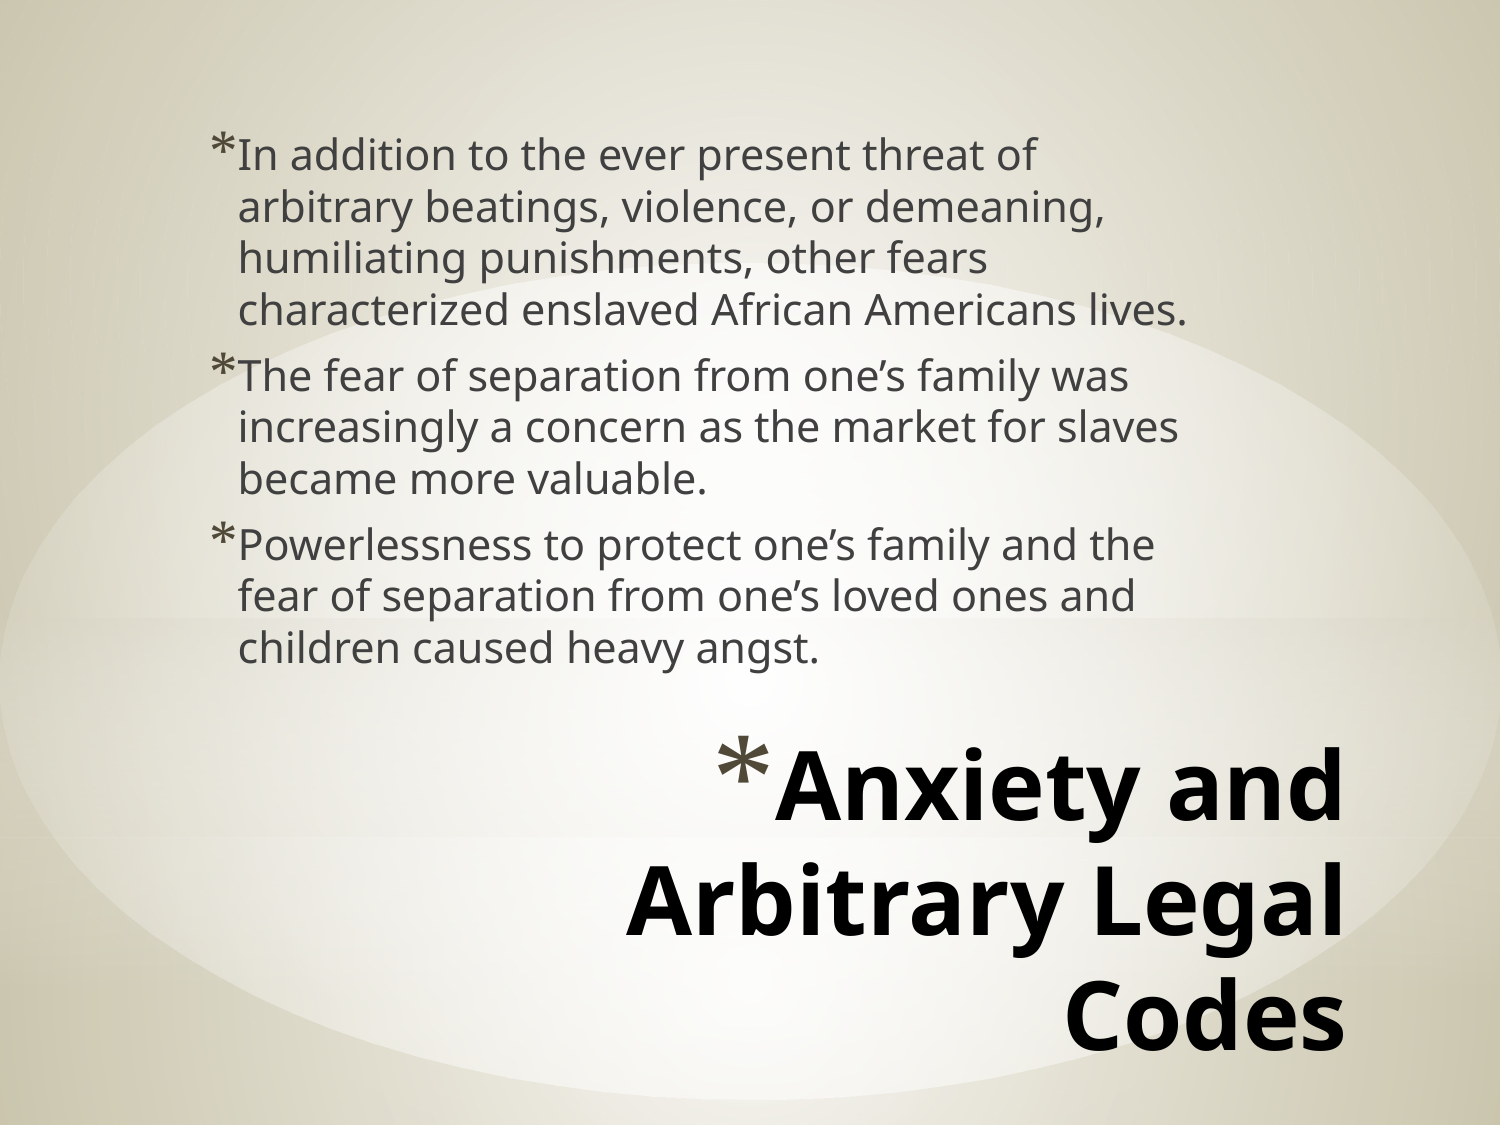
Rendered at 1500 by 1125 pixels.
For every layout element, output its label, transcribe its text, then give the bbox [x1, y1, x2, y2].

list In addition to the ever present threat of arbitrary beatings, violence, or demeaning, humiliating punishments, other fears characterized enslaved African Americans lives. The fear of separation from one’s family was increasingly a concern as the market for slaves became more valuable. Powerlessness to protect one’s family and the fear of separation from one’s loved ones and children caused heavy angst. [187, 120, 1238, 690]
title Anxiety and Arbitrary Legal Codes [294, 717, 1363, 905]
